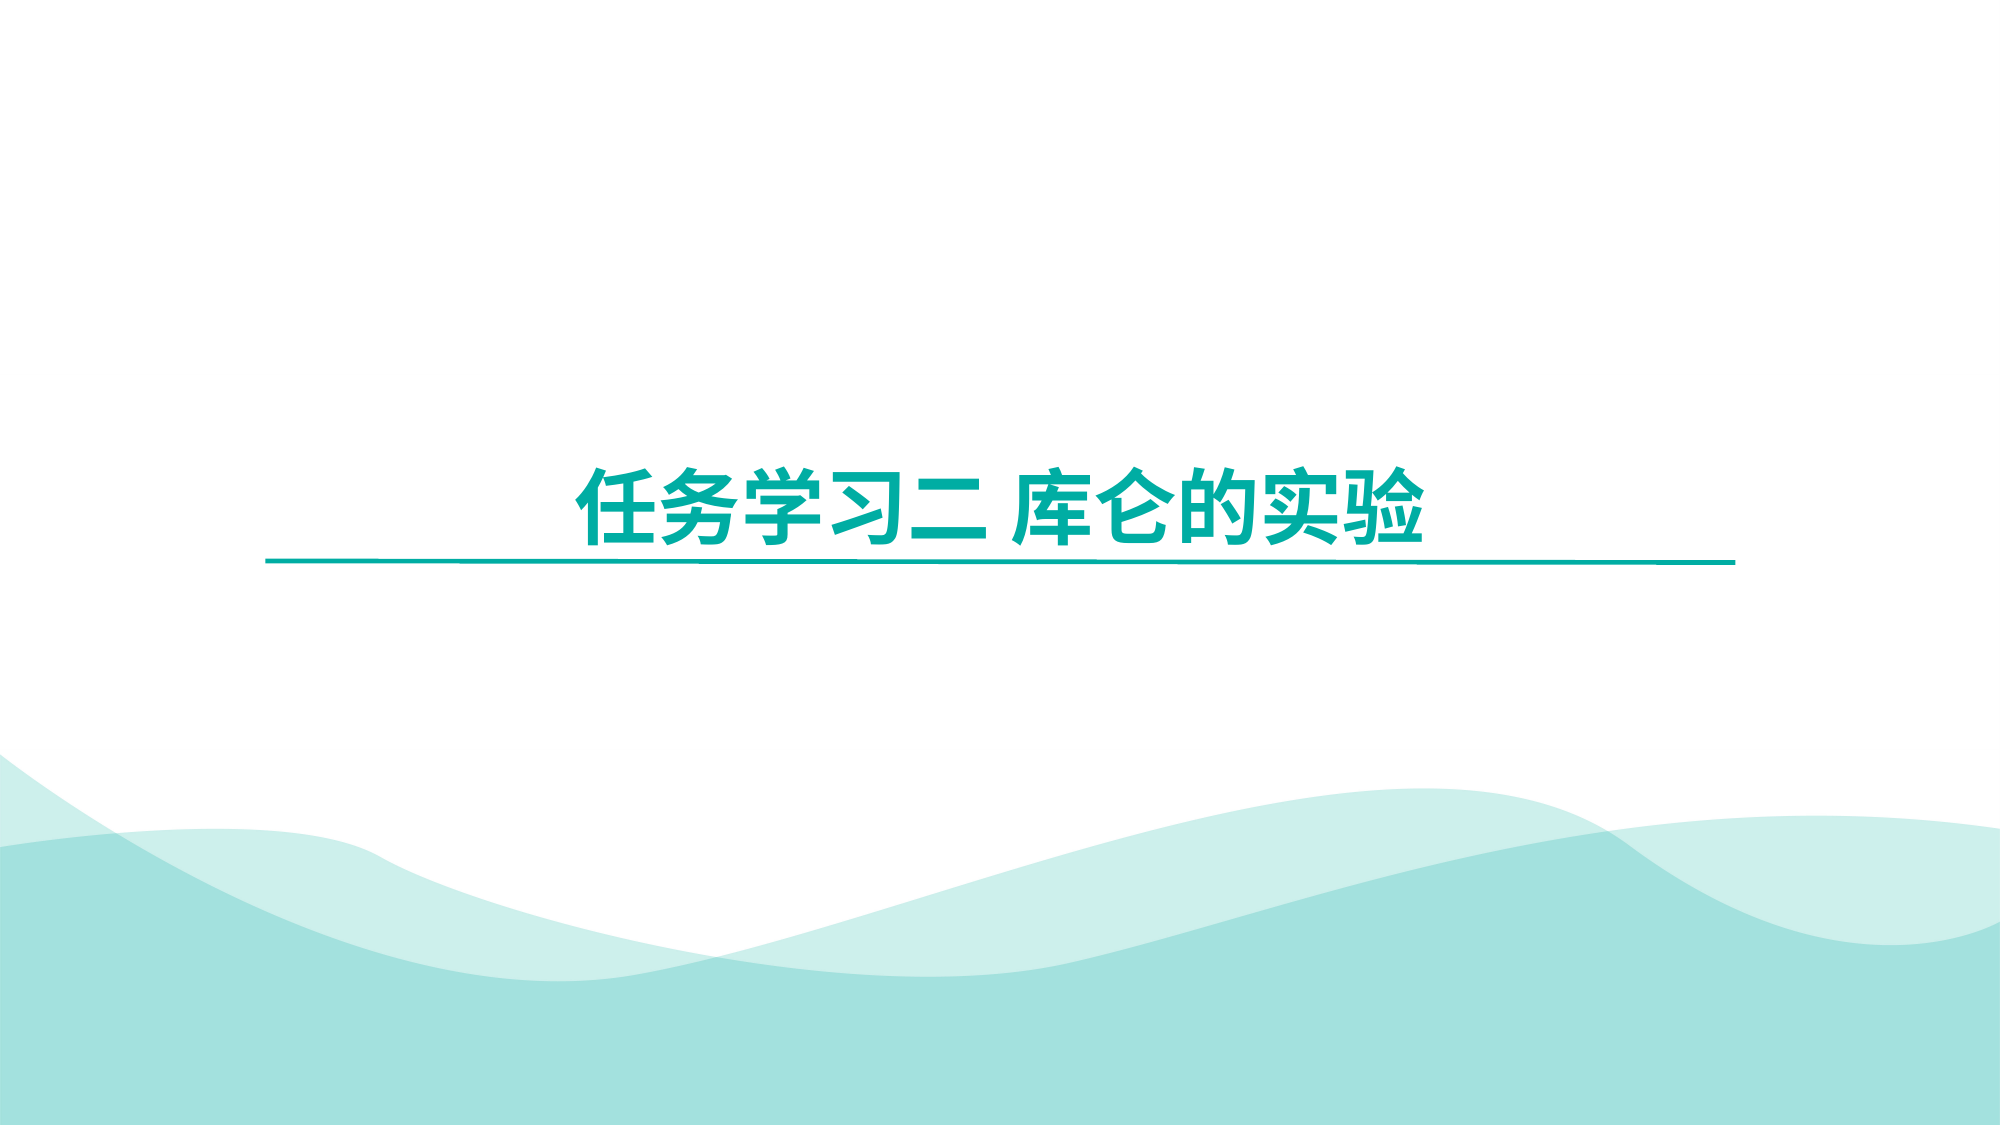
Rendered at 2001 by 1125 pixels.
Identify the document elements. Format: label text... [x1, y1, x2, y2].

text_box 任务学习二 库仑的实验 [232, 371, 1769, 555]
picture [0, 0, 2000, 1125]
